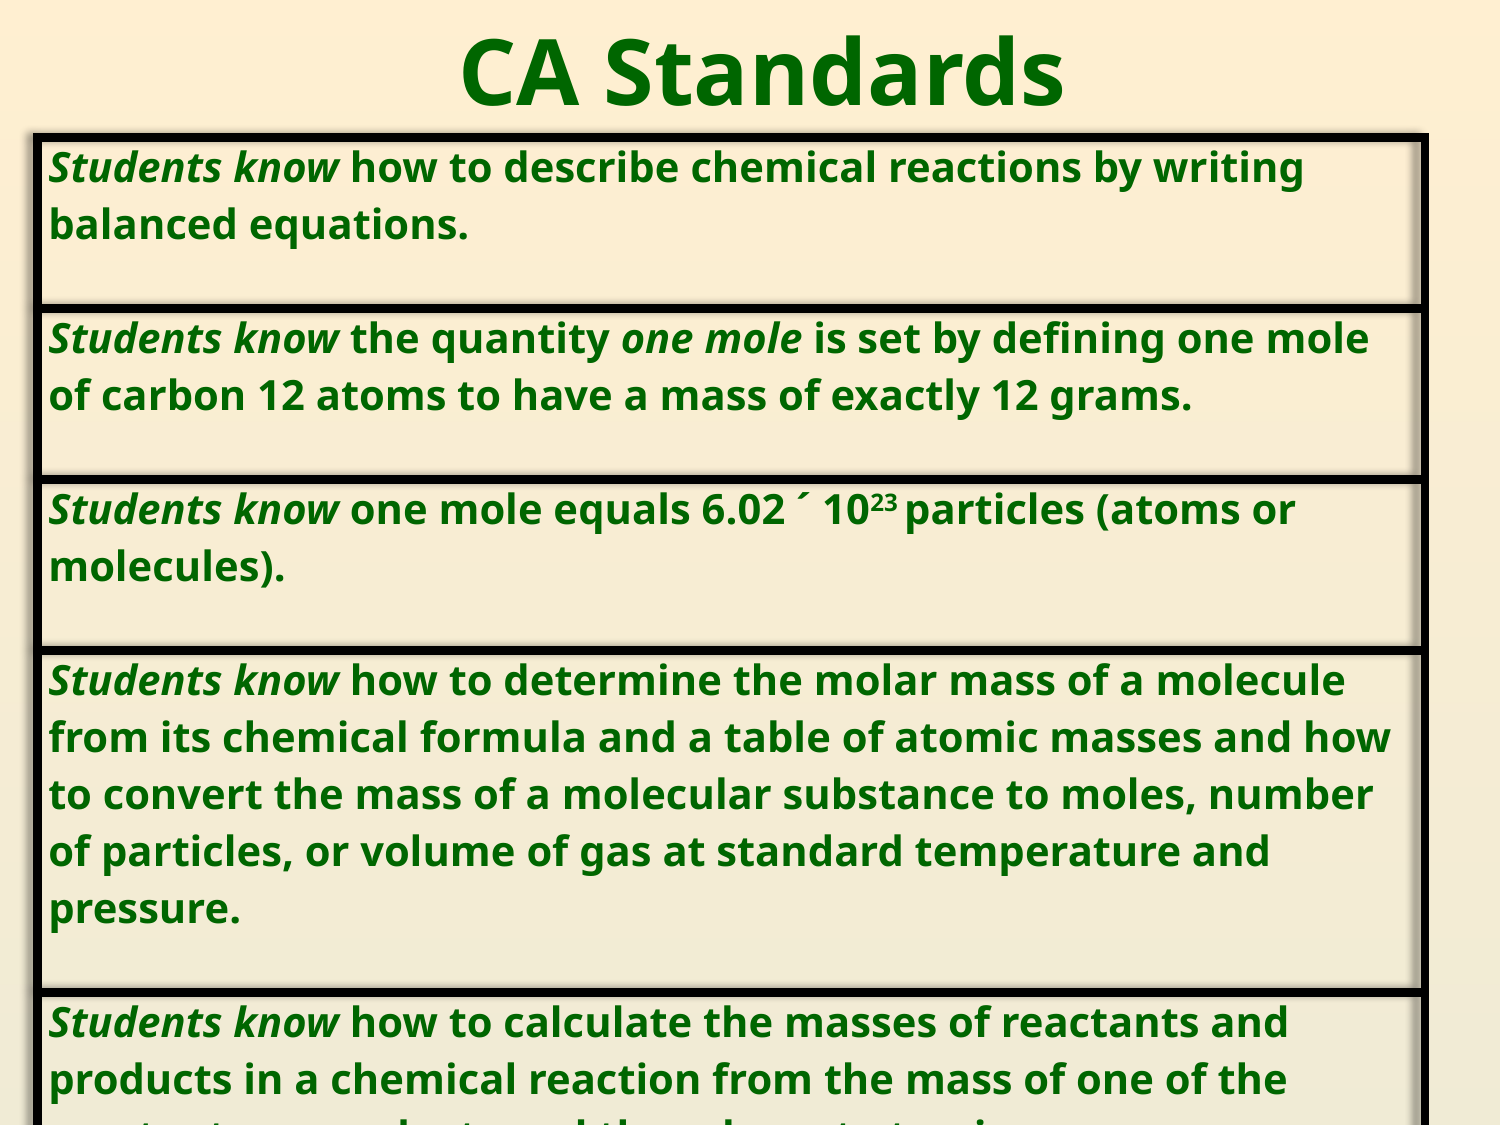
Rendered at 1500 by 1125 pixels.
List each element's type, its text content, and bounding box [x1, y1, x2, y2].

title CA Standards [124, 0, 1401, 127]
table_cell Students know how to determine the molar mass of a molecule from its chemical formula and a table of atomic masses and how to convert the mass of a molecular substance to moles, number of particles, or volume of gas at standard temperature and pressure. [42, 655, 1421, 988]
table_cell Students know one mole equals 6.02 ´ 1023 particles (atoms or molecules). [42, 484, 1421, 646]
table_cell Students know the quantity one mole is set by defining one mole of carbon 12 atoms to have a mass of exactly 12 grams. [42, 313, 1421, 475]
table_cell Students know how to calculate the masses of reactants and products in a chemical reaction from the mass of one of the reactants or products and the relevant atomic masses. [42, 997, 1421, 1125]
table_header Students know how to describe chemical reactions by writing balanced equations. [42, 142, 1421, 304]
